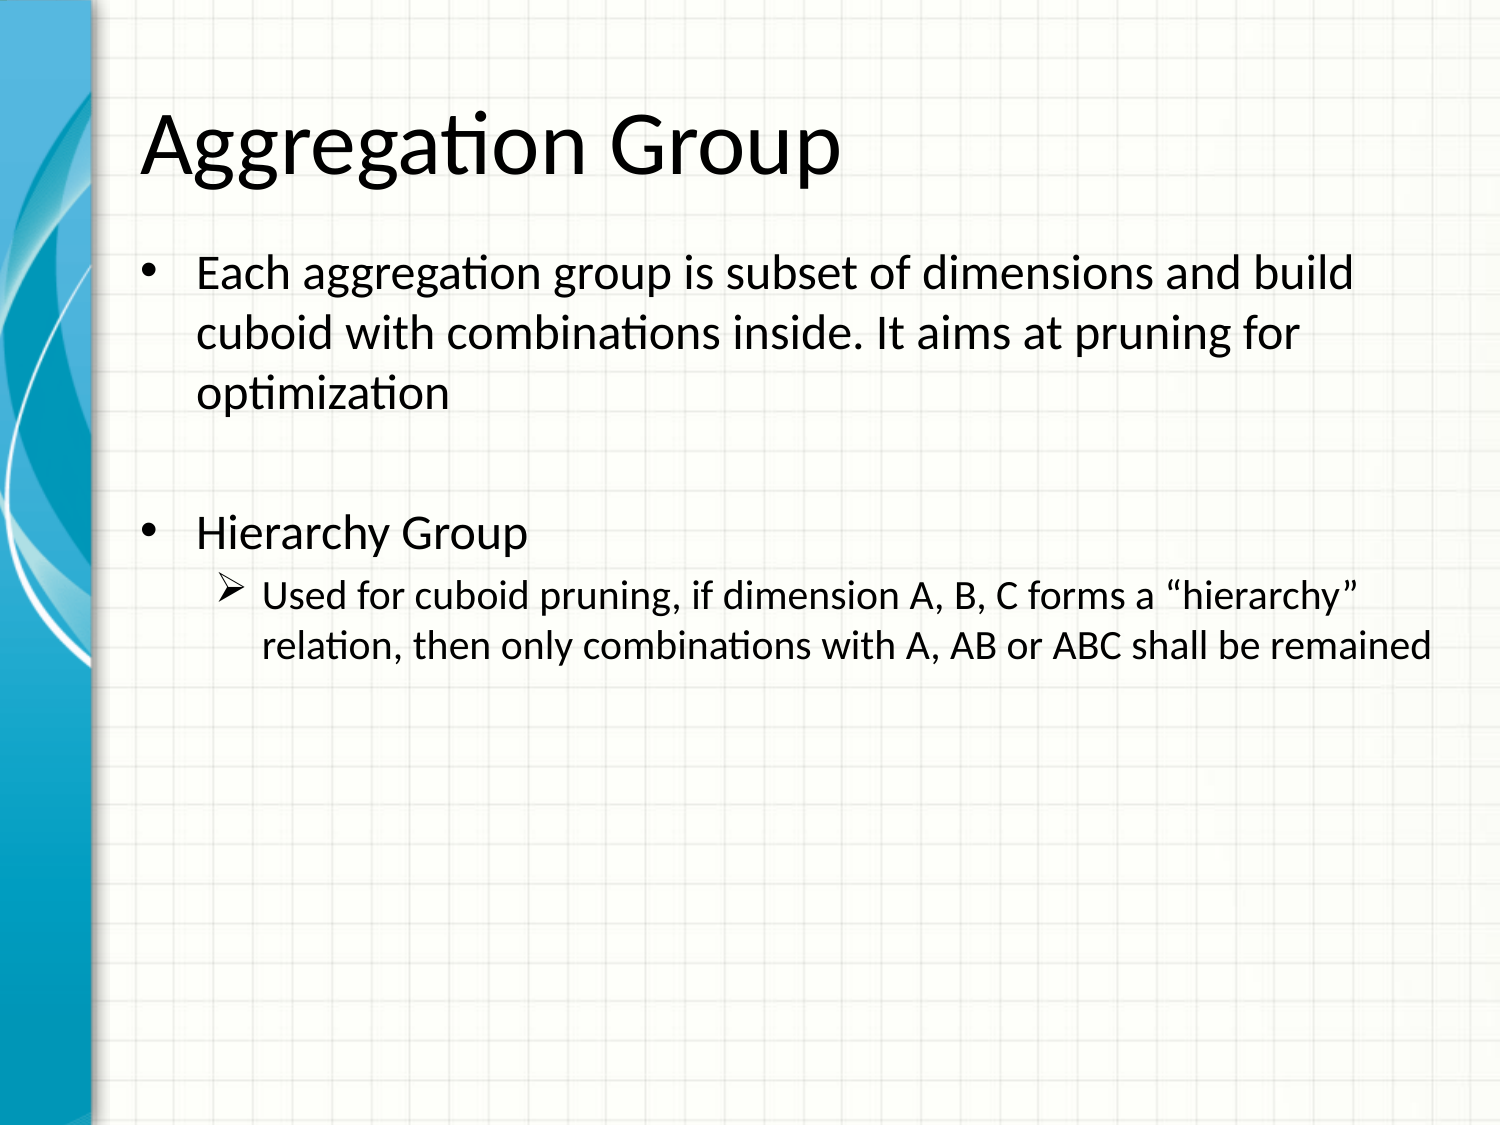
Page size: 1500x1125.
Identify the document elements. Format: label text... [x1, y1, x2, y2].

title Aggregation Group [125, 44, 1450, 231]
picture [0, 0, 1500, 1125]
list Each aggregation group is subset of dimensions and build cuboid with combinations inside. It aims at pruning for optimization Hierarchy Group Used for cuboid pruning, if dimension A, B, C forms a “hierarchy” relation, then only combinations with A, AB or ABC shall be remained [125, 231, 1450, 1013]
